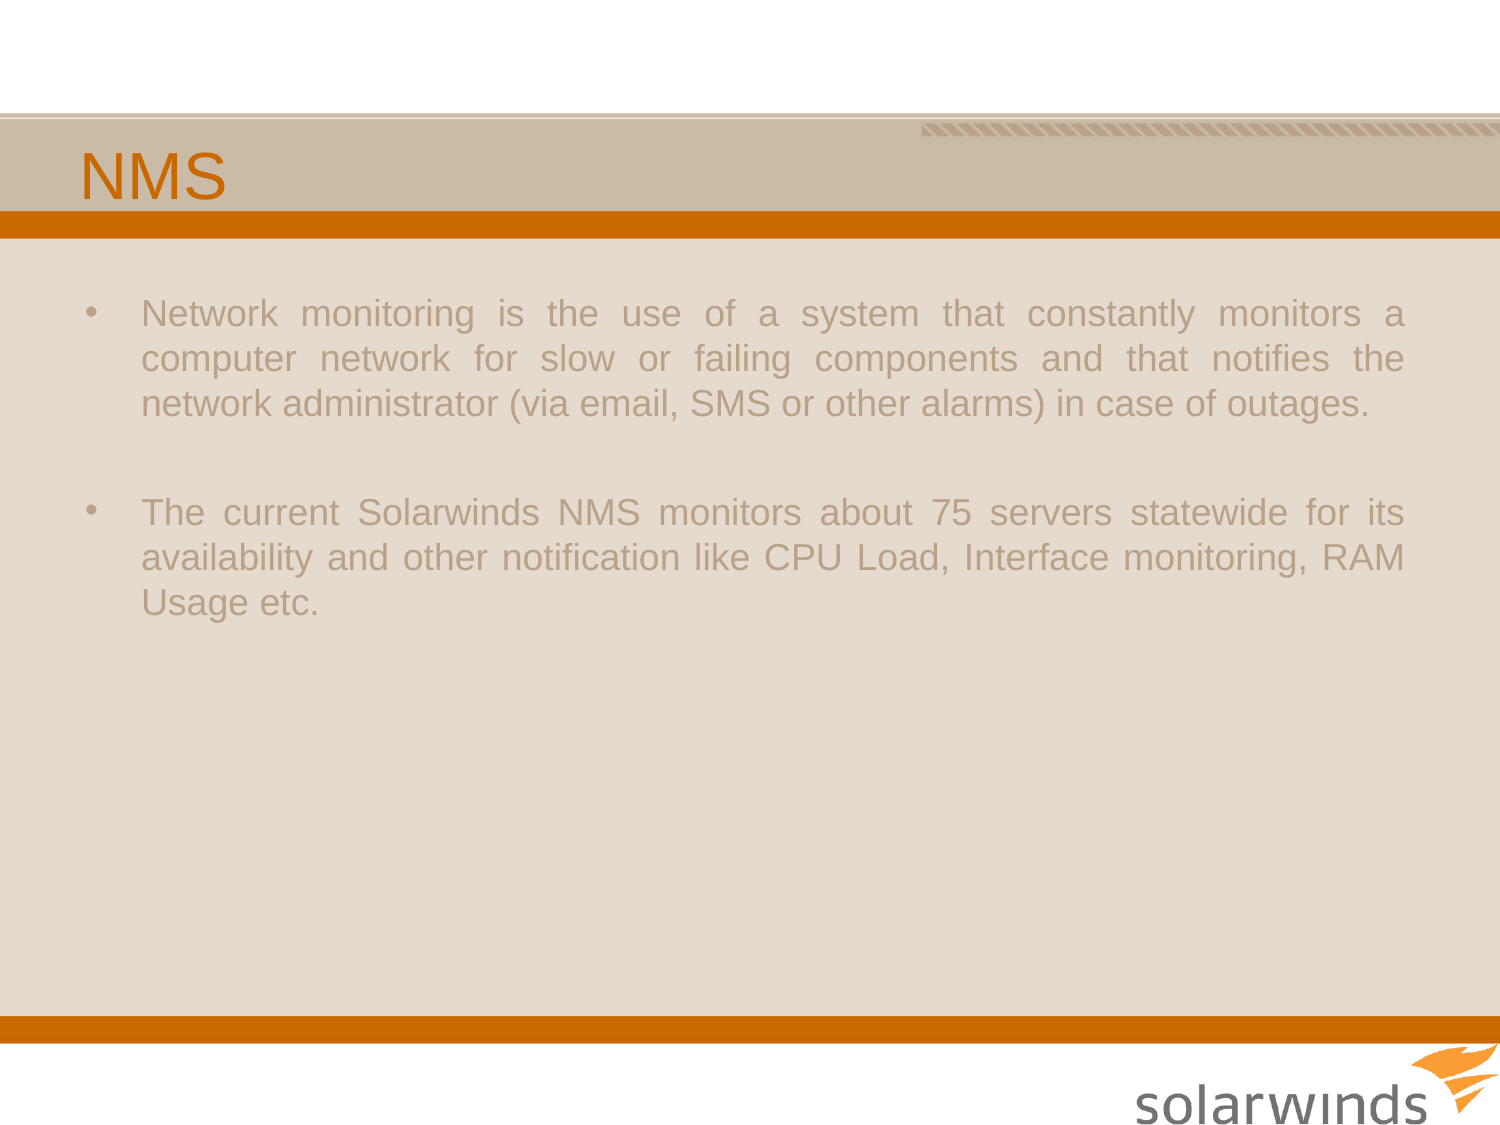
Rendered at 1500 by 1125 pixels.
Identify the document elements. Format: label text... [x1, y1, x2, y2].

picture [0, 0, 1500, 1125]
text_box NMS [64, 101, 1341, 244]
text_box Network monitoring is the use of a system that constantly monitors a computer network for slow or failing components and that notifies the network administrator (via email, SMS or other alarms) in case of outages. The current Solarwinds NMS monitors about 75 servers statewide for its availability and other notification like CPU Load, Interface monitoring, RAM Usage etc. [70, 281, 1421, 680]
